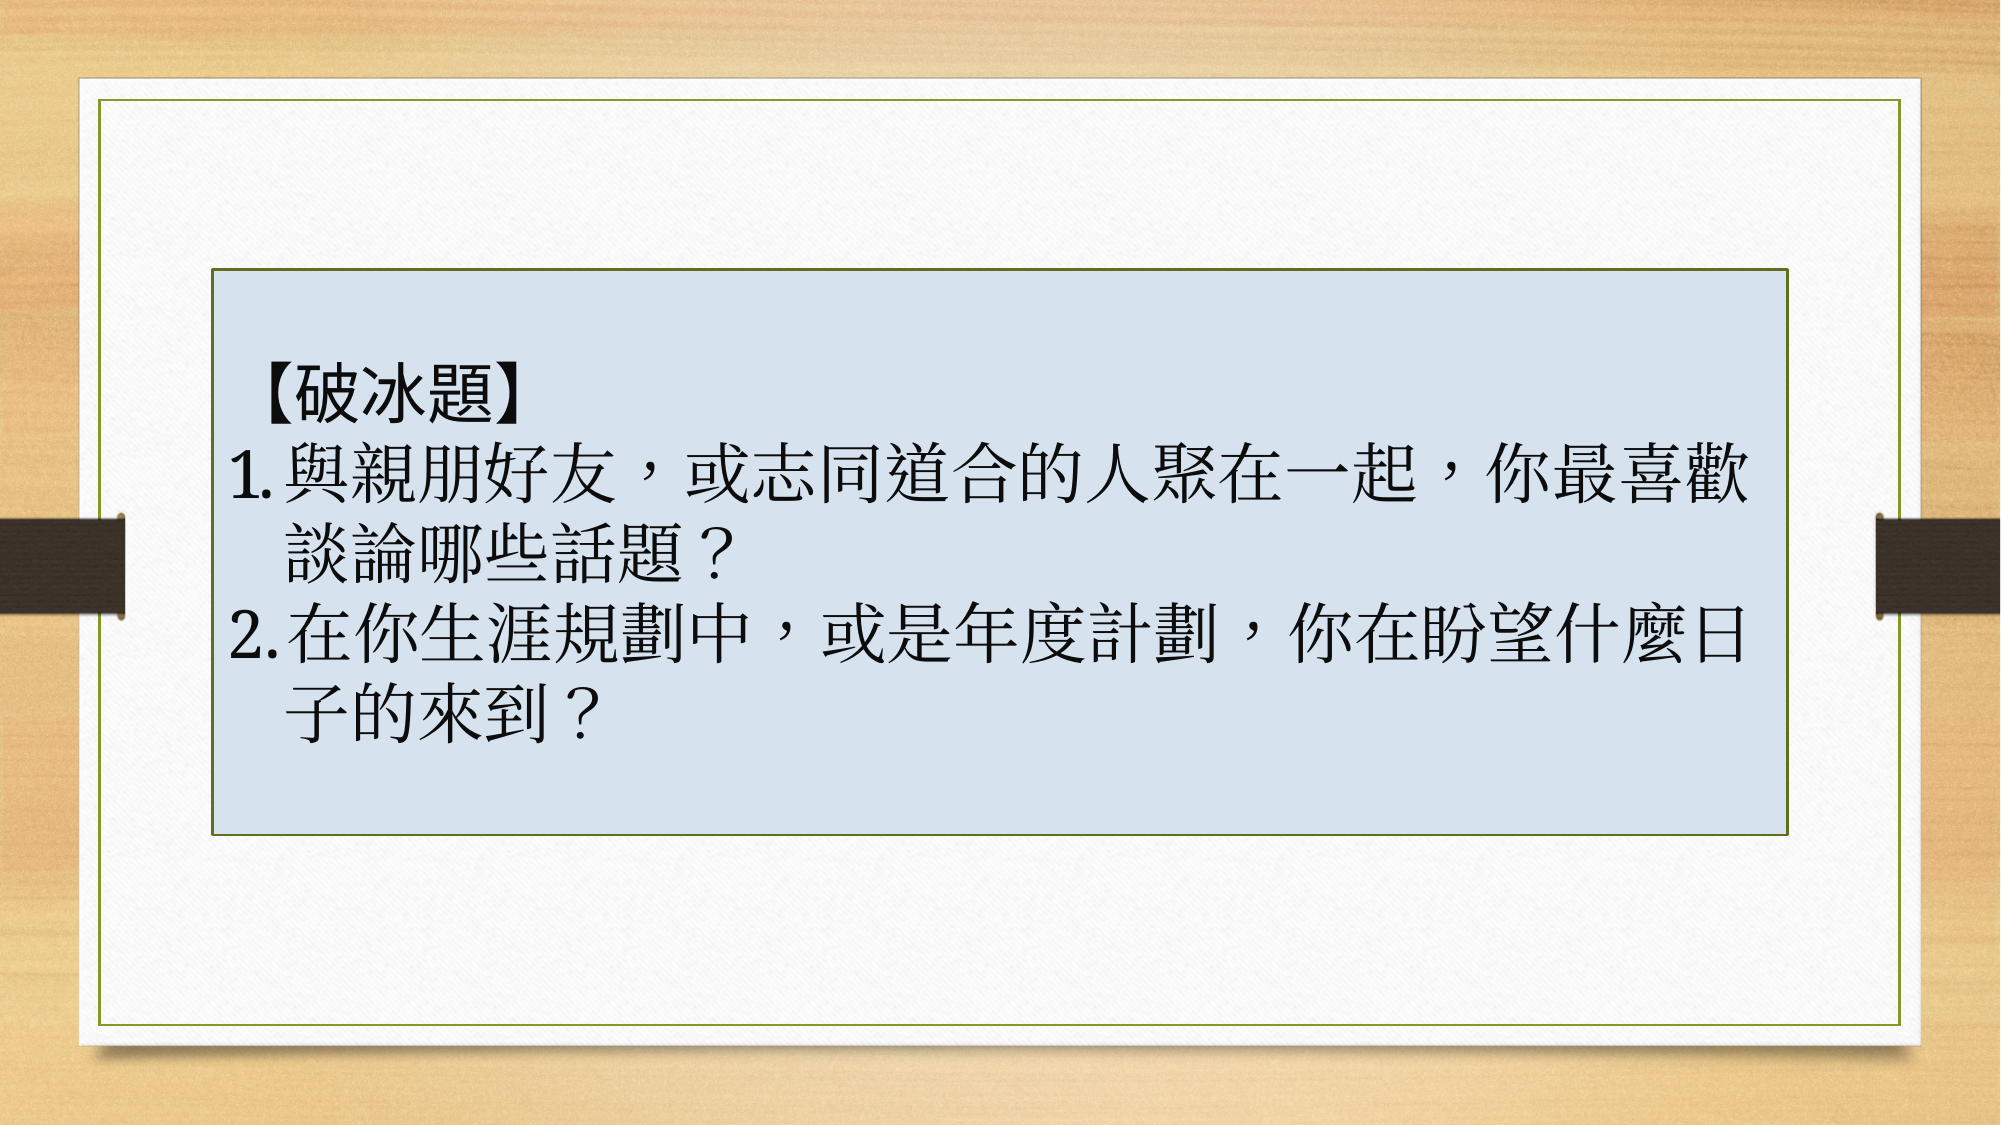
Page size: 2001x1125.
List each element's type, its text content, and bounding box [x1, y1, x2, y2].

picture [0, 0, 2001, 1125]
text_box 【破冰題】 與親朋好友，或志同道合的人聚在一起，你最喜歡談論哪些話題？ 在你生涯規劃中，或是年度計劃，你在盼望什麼日子的來到？ [212, 269, 1788, 836]
